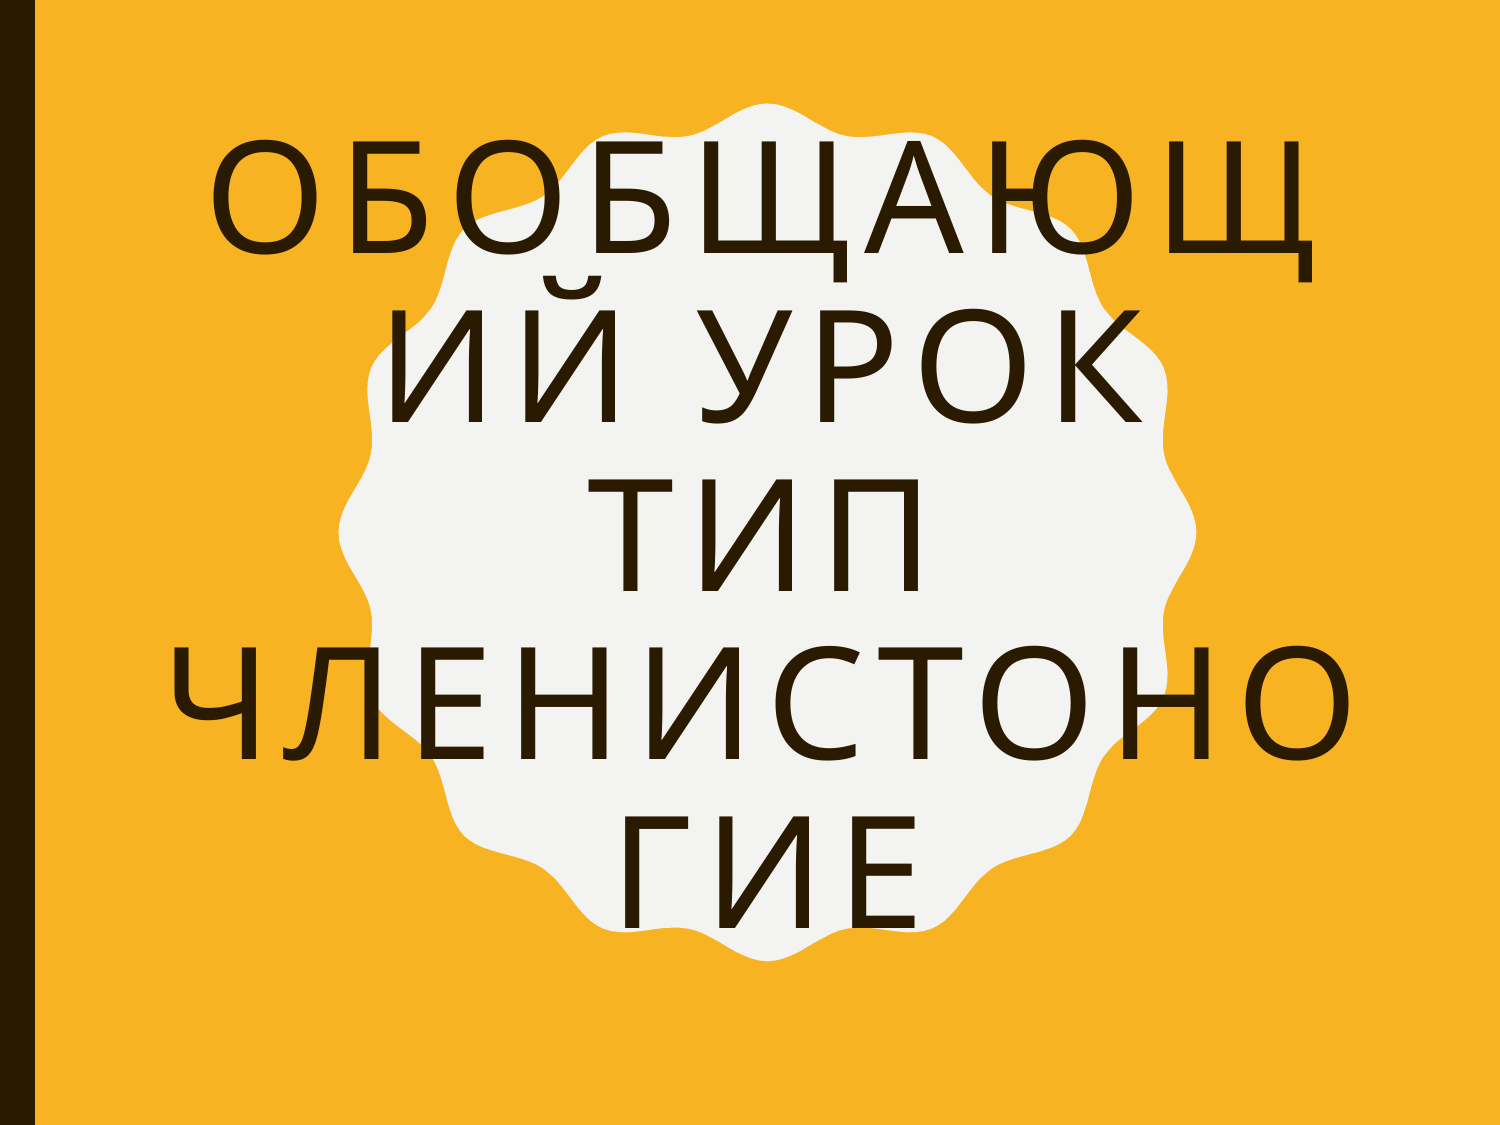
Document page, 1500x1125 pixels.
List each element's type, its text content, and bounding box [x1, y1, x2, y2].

title Обобщающий урок Тип членистоногие [132, 180, 1403, 902]
